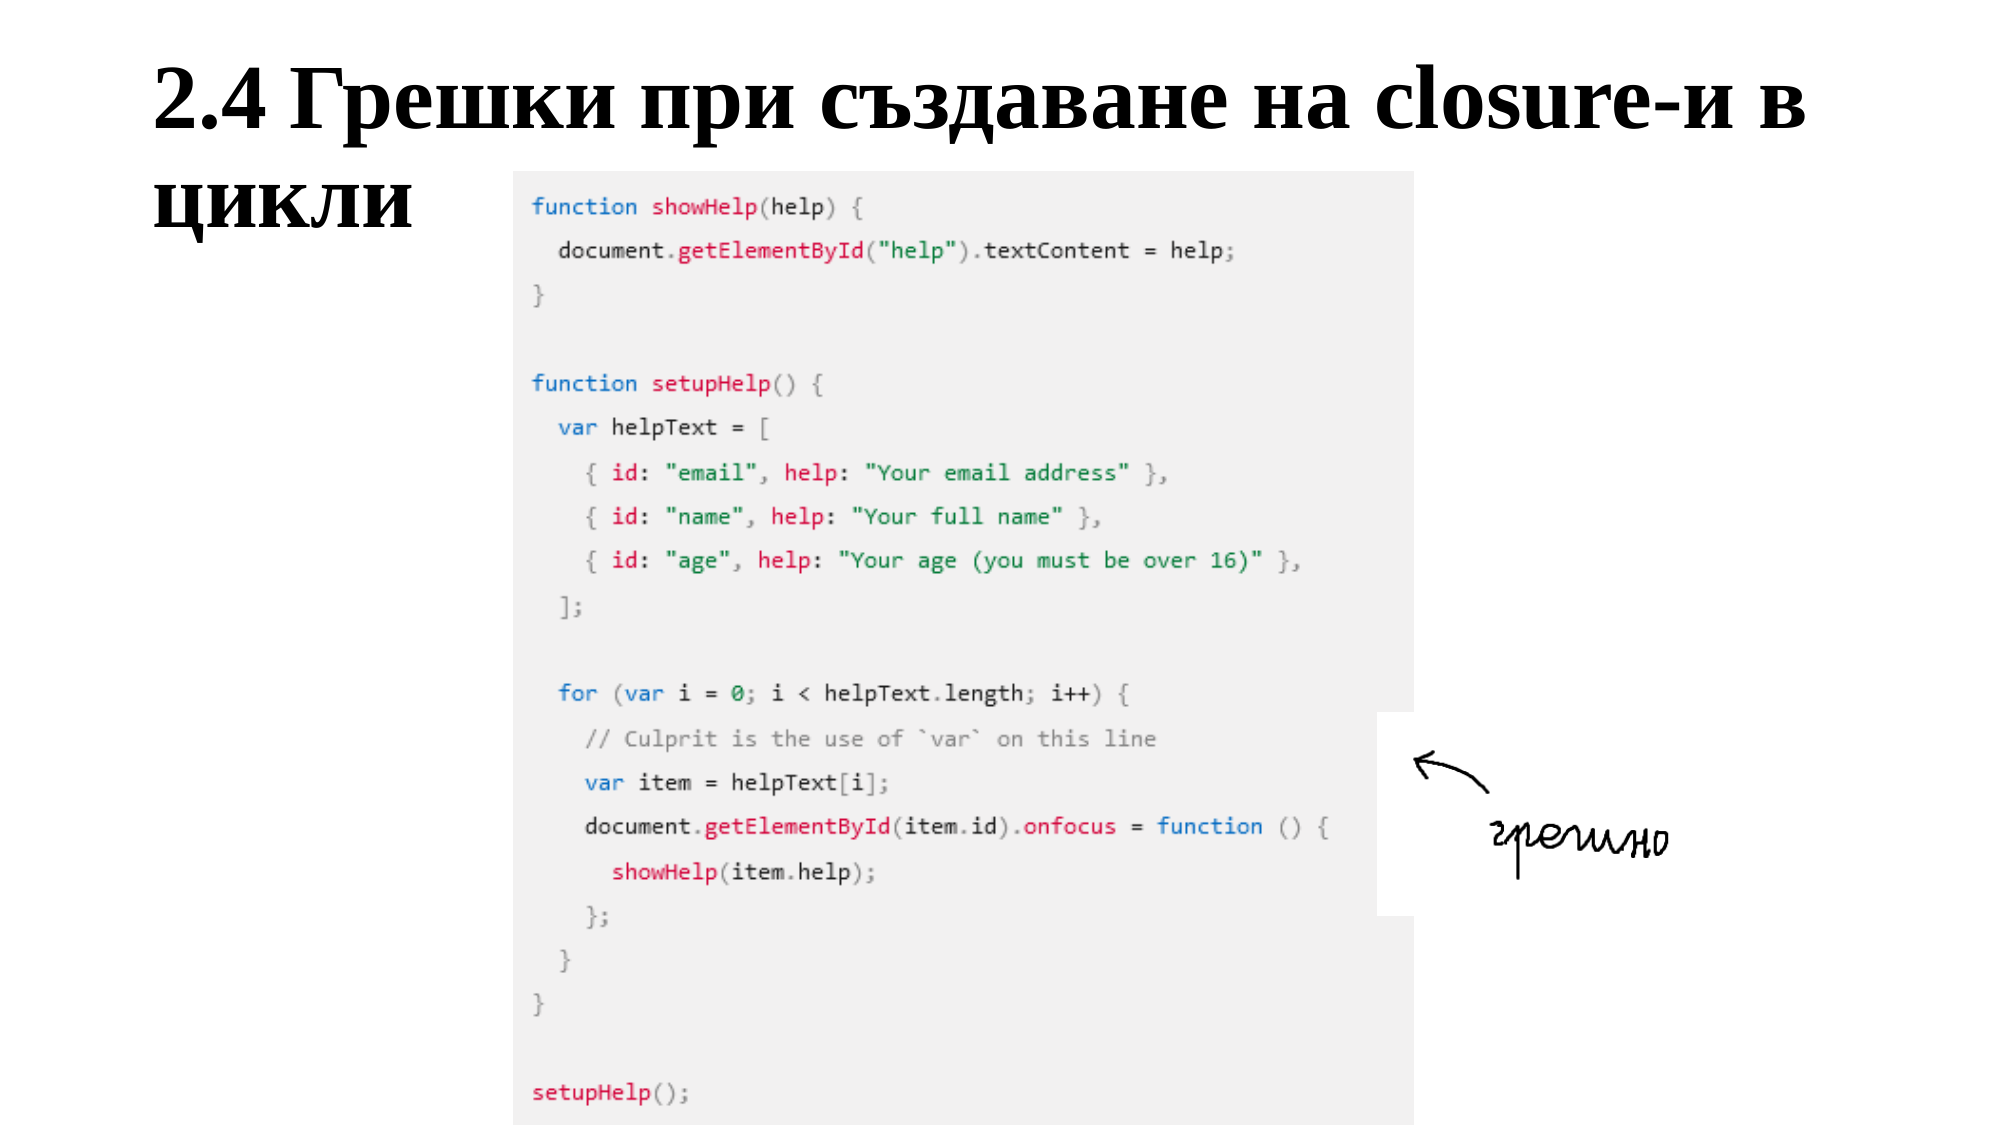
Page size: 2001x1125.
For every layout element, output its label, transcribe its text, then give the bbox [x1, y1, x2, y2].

title 2.4 Грешки при създаване на closure-и в цикли [137, 39, 1863, 258]
picture [513, 171, 1725, 1125]
